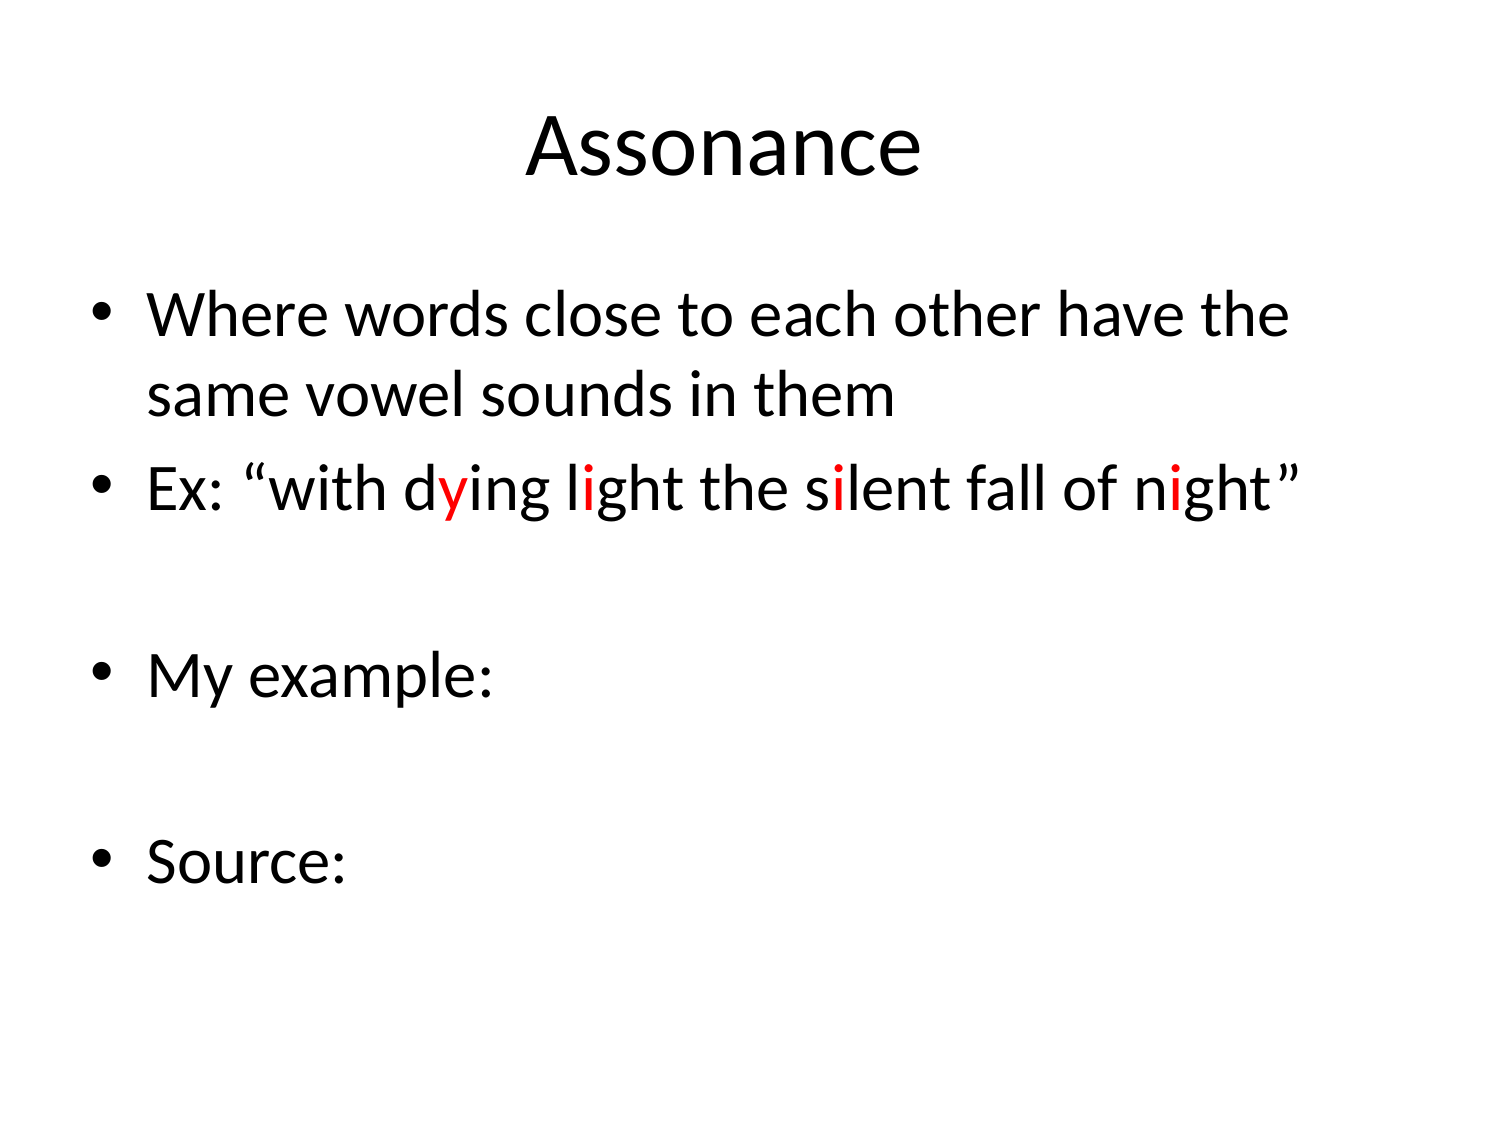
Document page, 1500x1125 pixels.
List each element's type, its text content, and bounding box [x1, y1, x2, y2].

list Where words close to each other have the same vowel sounds in them Ex: “with dying light the silent fall of night” My example: Source: [75, 262, 1425, 1005]
title Assonance [75, 45, 1425, 233]
